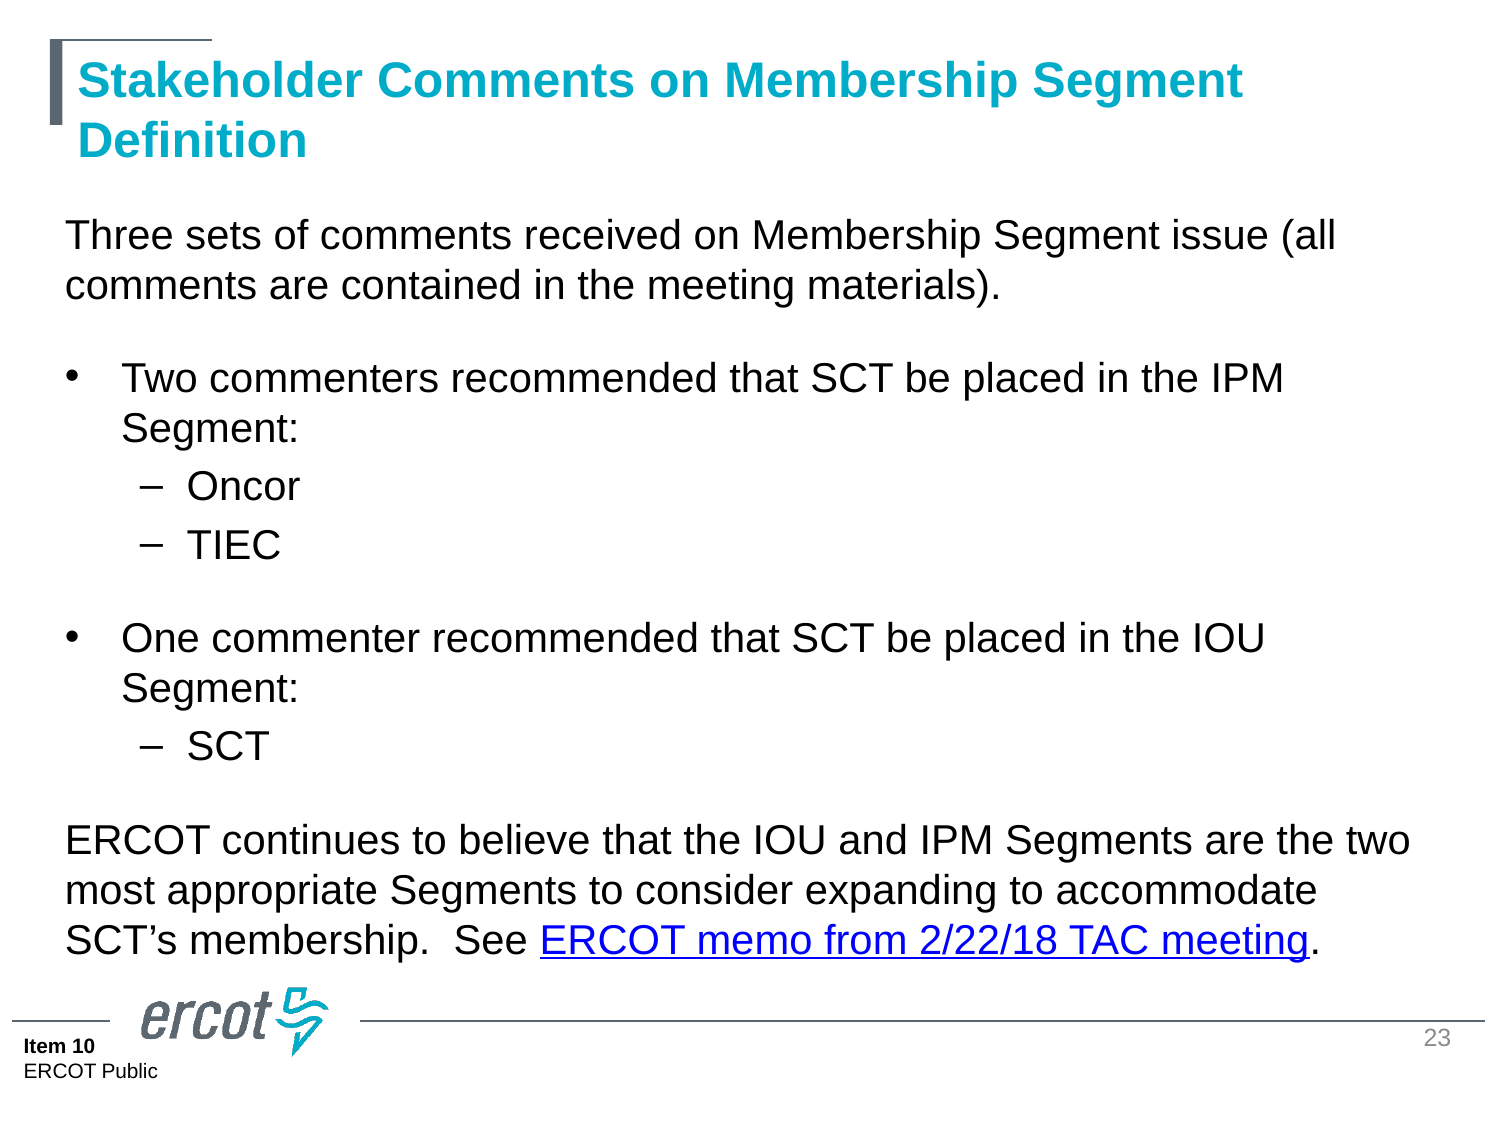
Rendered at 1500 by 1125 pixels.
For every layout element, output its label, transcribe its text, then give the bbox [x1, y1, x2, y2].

slide_number 23 [1387, 1012, 1488, 1062]
list Three sets of comments received on Membership Segment issue (all comments are contained in the meeting materials). Two commenters recommended that SCT be placed in the IPM Segment: Oncor TIEC One commenter recommended that SCT be placed in the IOU Segment: SCT ERCOT continues to believe that the IOU and IPM Segments are the two most appropriate Segments to consider expanding to accommodate SCT’s membership. See ERCOT memo from 2/22/18 TAC meeting. [50, 200, 1450, 997]
title Stakeholder Comments on Membership Segment Definition [62, 39, 1450, 134]
picture [137, 997, 332, 1059]
